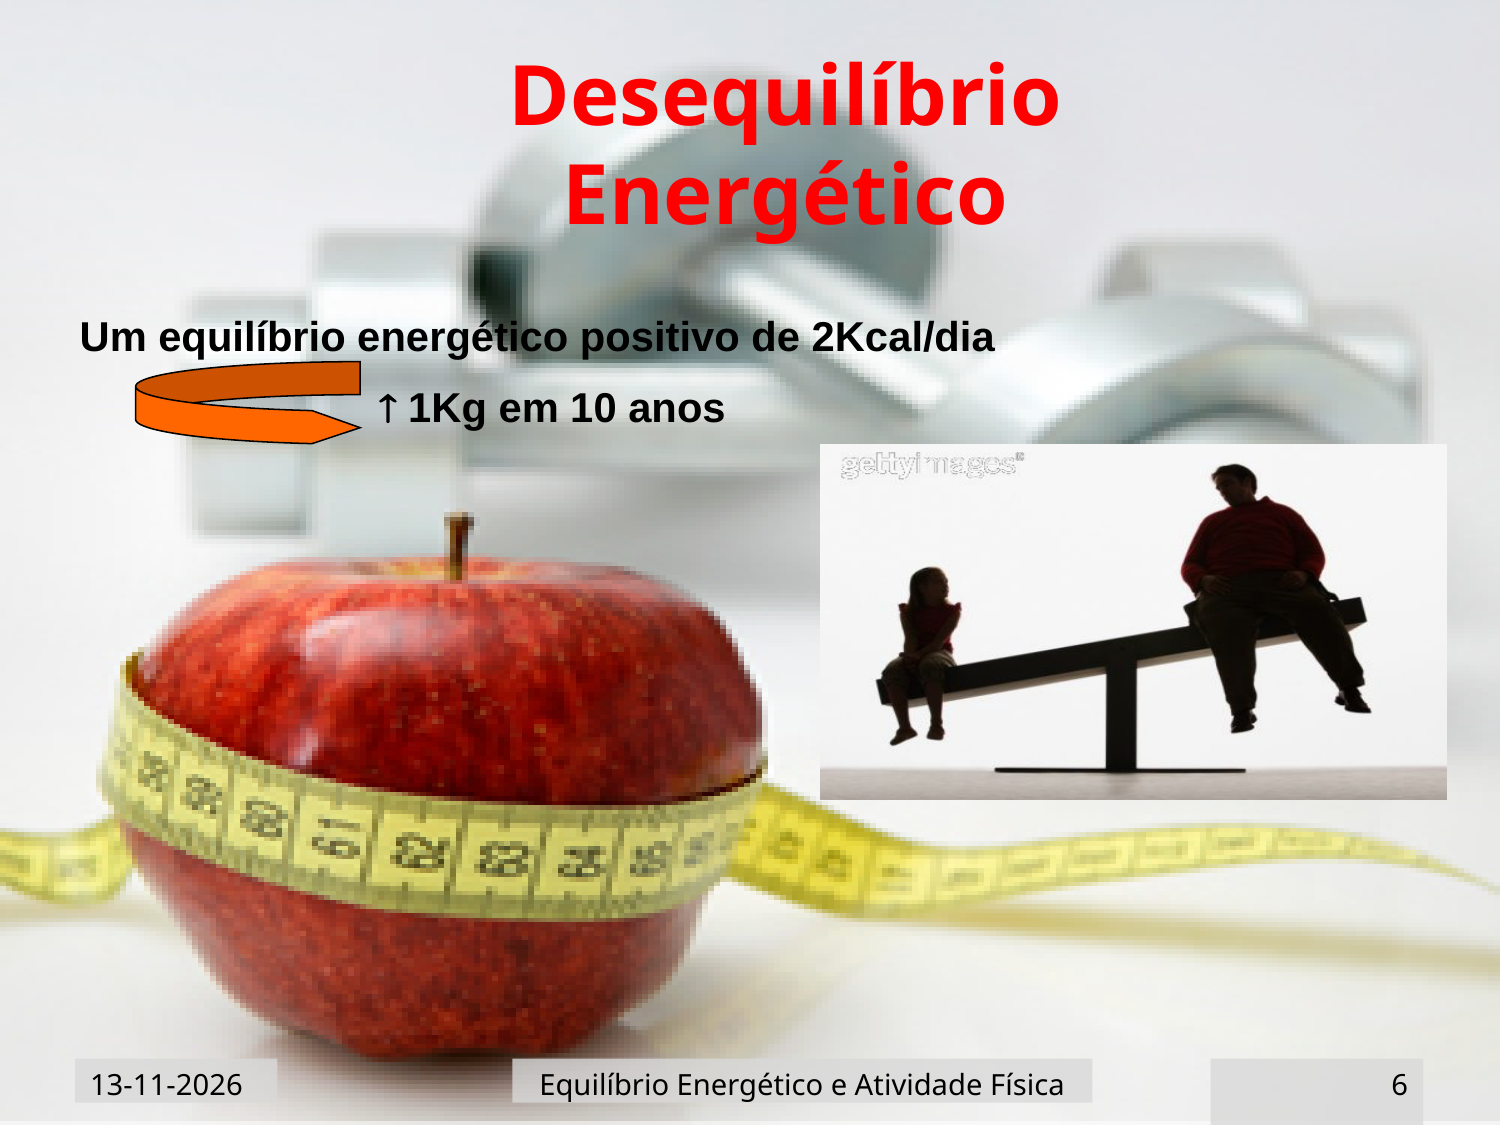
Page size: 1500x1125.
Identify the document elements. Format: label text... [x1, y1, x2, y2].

text_box [135, 361, 361, 444]
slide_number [74, 1058, 278, 1103]
picture [0, 0, 1500, 1125]
text_box Desequilíbrio Energético [265, 90, 1306, 194]
footer Equilíbrio Energético e Atividade Física [512, 1058, 1093, 1103]
slide_number 6 [1210, 1058, 1424, 1125]
text_box Um equilíbrio energético positivo de 2Kcal/dia  1Kg em 10 anos [64, 302, 1022, 439]
